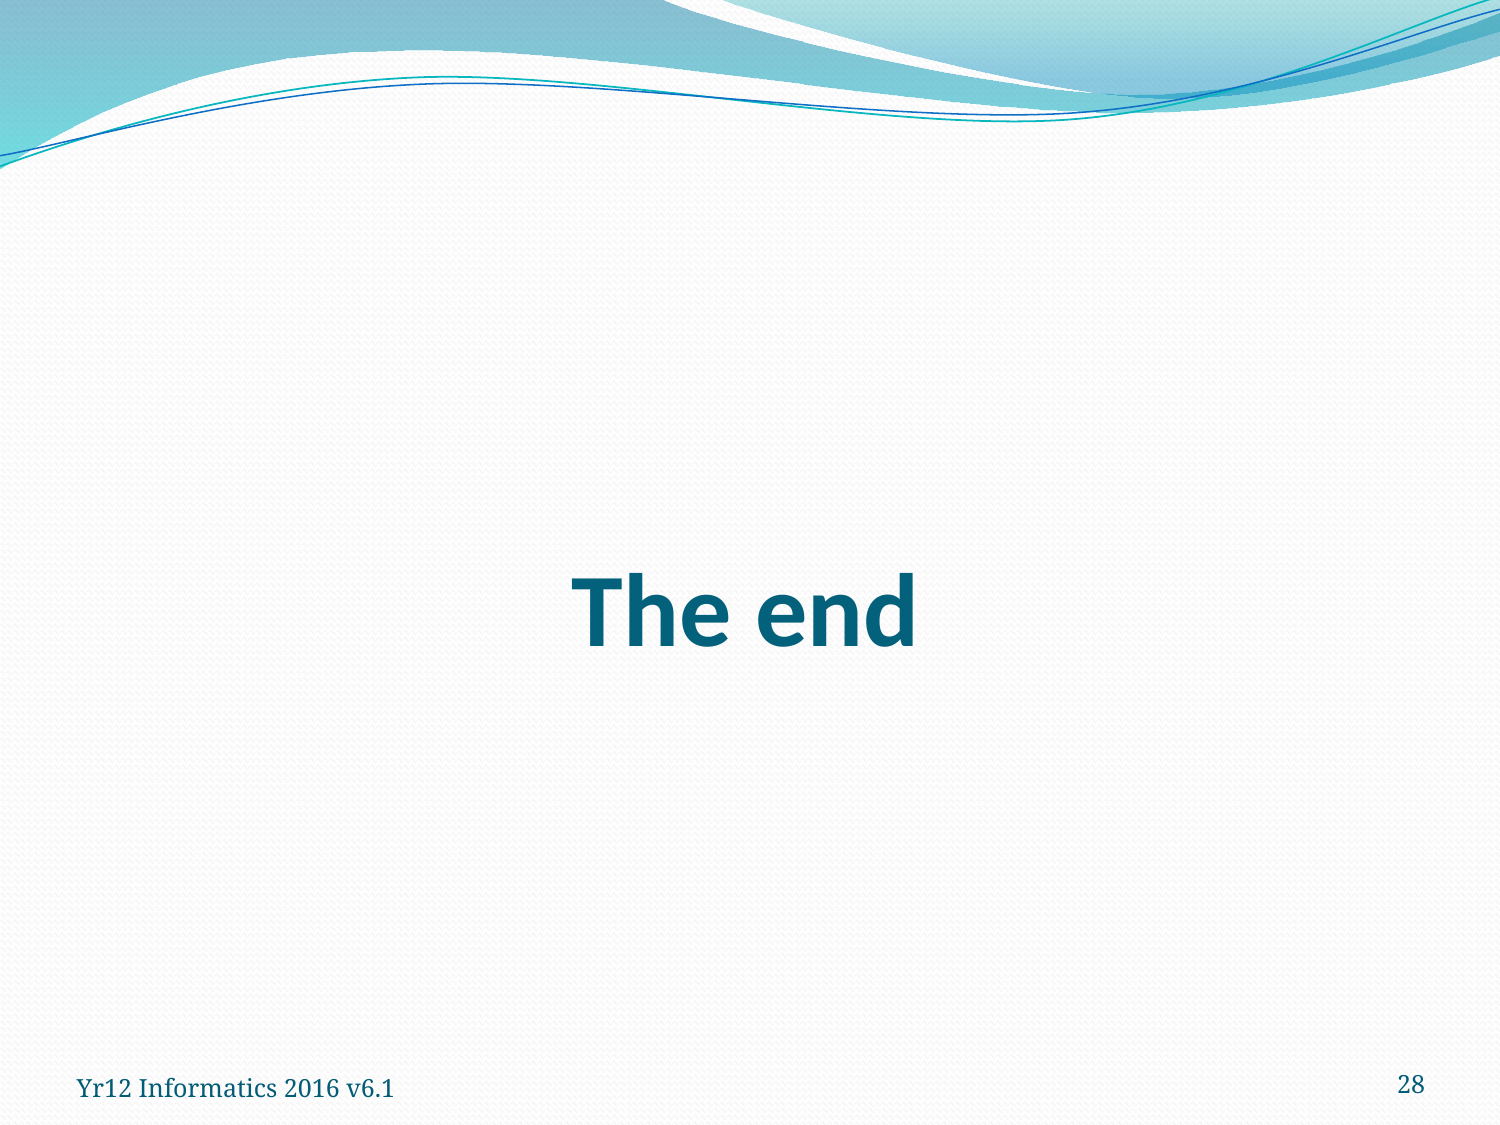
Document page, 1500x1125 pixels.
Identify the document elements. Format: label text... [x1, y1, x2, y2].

slide_number 28 [1299, 1042, 1425, 1103]
footer Yr12 Informatics 2016 v6.1 [76, 1046, 627, 1107]
title The end [383, 479, 1108, 668]
